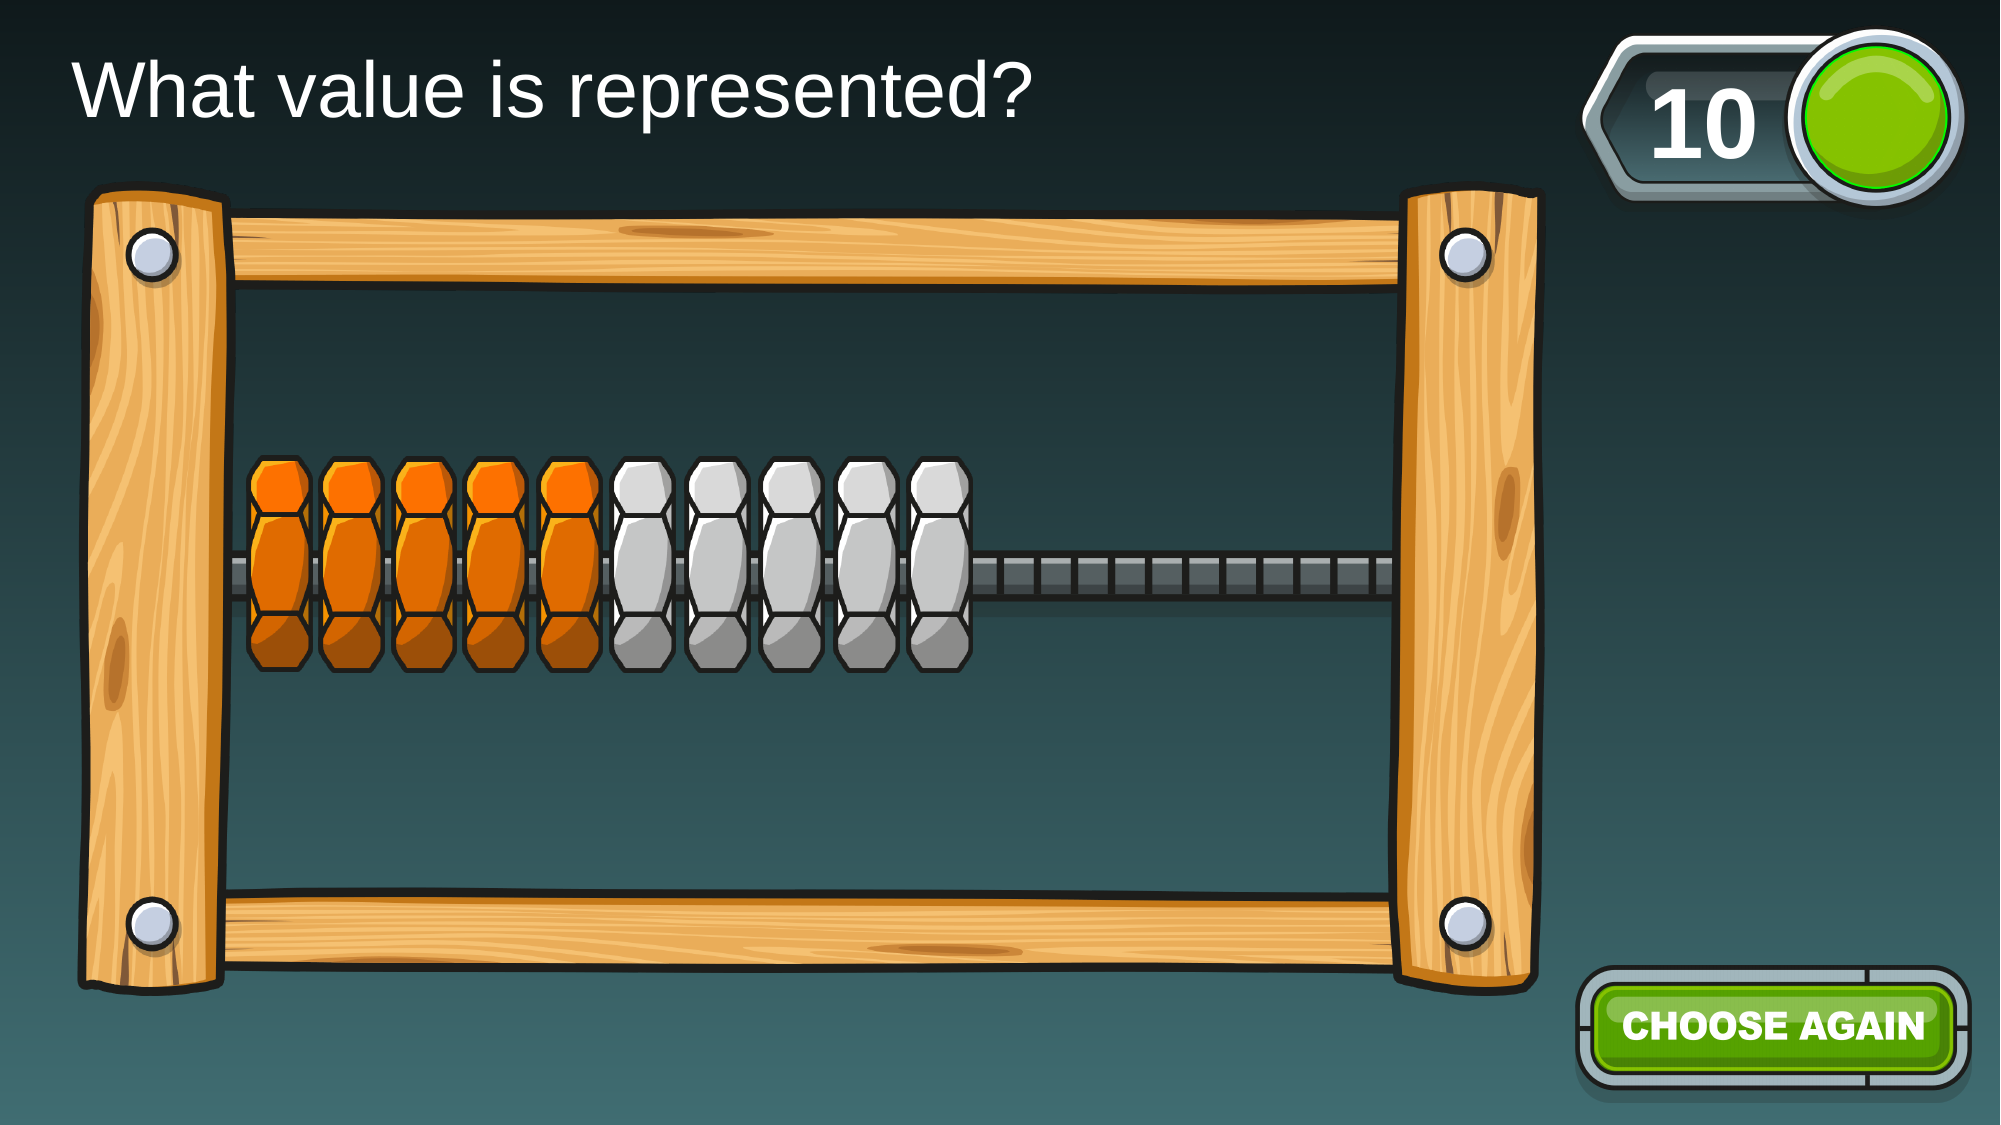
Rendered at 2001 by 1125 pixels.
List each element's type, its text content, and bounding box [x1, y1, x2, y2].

picture [77, 181, 1546, 997]
picture [1575, 25, 1971, 221]
text_box What value is represented? [56, 30, 1059, 182]
picture [1575, 965, 1972, 1104]
